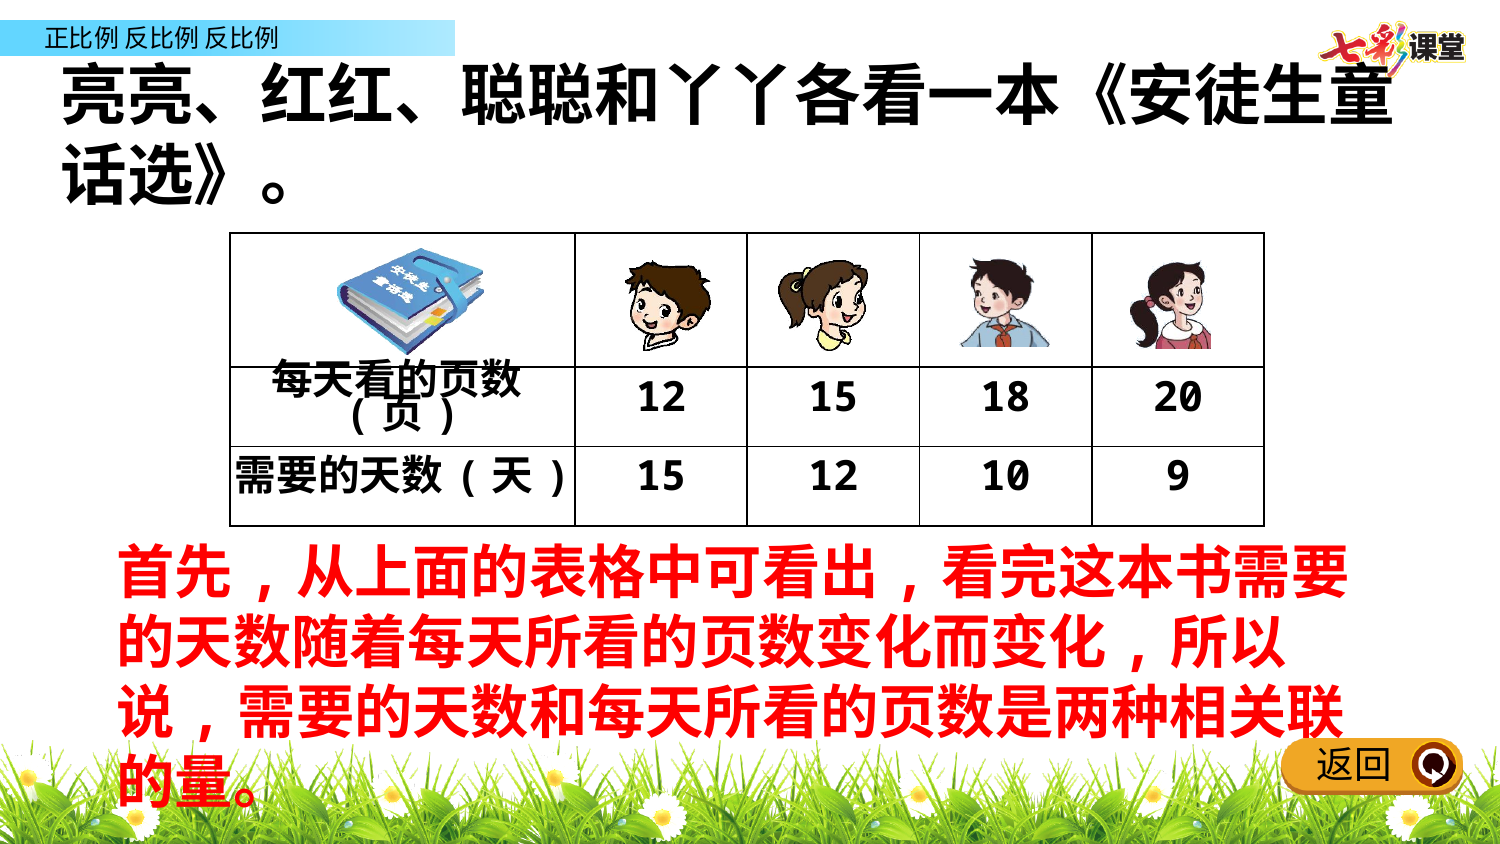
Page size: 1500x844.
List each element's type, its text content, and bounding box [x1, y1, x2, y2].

text_box 亮亮、红红、聪聪和丫丫各看一本《安徒生童话选》。 [45, 45, 1412, 221]
table_header [231, 234, 574, 366]
table_header [576, 234, 746, 247]
table_cell 15 [576, 447, 746, 525]
table_cell 12 [748, 447, 919, 525]
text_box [1281, 733, 1464, 795]
table_cell 20 [1093, 368, 1263, 446]
table_cell 每天看的页数(页) [231, 368, 574, 446]
table_header [1093, 234, 1263, 366]
table_cell 15 [748, 368, 919, 446]
table_cell 9 [1093, 447, 1263, 525]
table_header [748, 234, 919, 247]
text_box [336, 248, 1211, 356]
table_header [920, 234, 1091, 247]
picture [0, 740, 1500, 844]
table_cell 12 [576, 368, 746, 446]
text_box 首先,从上面的表格中可看出,看完这本书需要的天数随着每天所看的页数变化而变化,所以说,需要的天数和每天所看的页数是两种相关联的量。 [101, 528, 1400, 823]
table_cell 18 [920, 368, 1091, 446]
picture [1316, 20, 1468, 80]
table_cell 需要的天数(天) [231, 447, 574, 525]
table_cell 10 [920, 447, 1091, 525]
